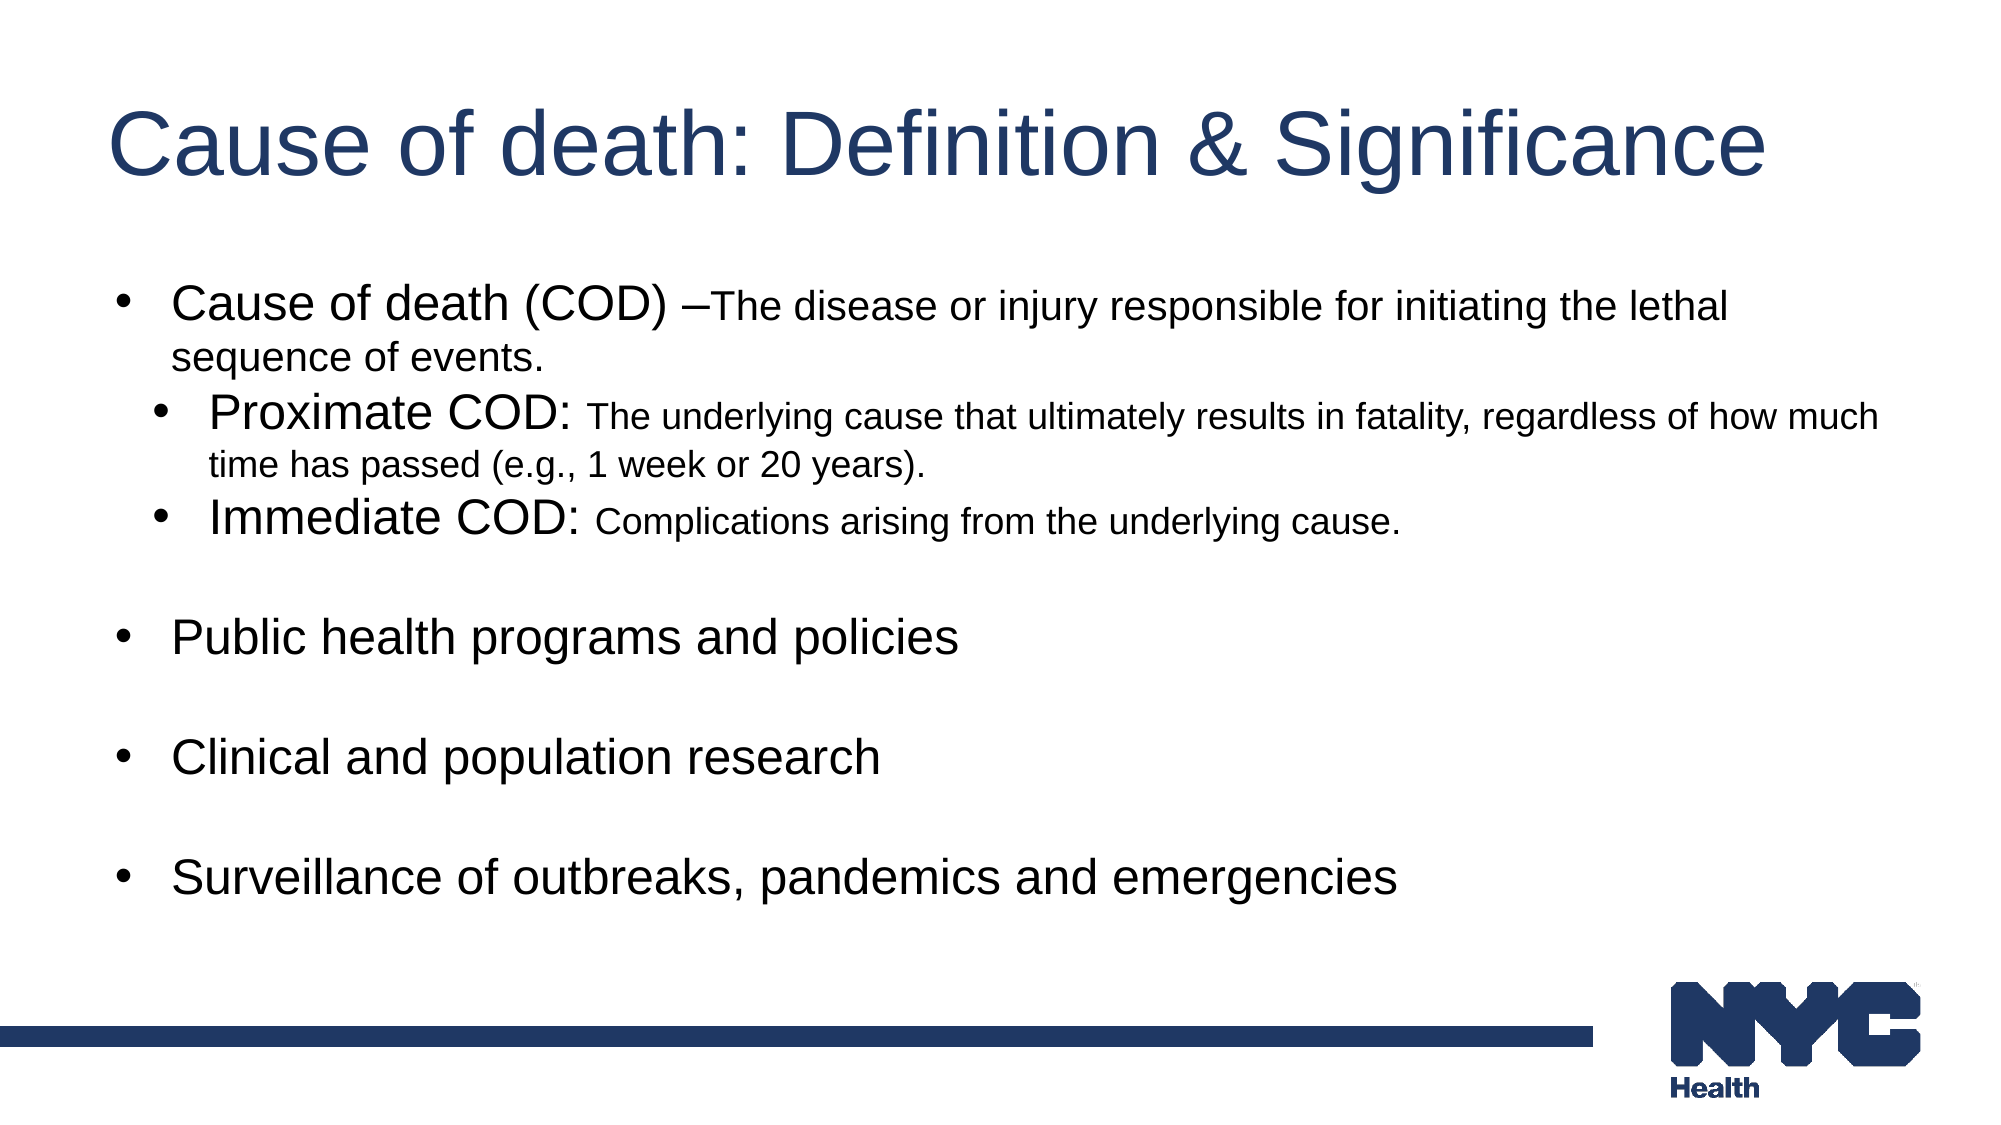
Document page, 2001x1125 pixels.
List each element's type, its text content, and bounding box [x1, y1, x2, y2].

list Cause of death (COD) –The disease or injury responsible for initiating the lethal sequence of events. Proximate COD: The underlying cause that ultimately results in fatality, regardless of how much time has passed (e.g., 1 week or 20 years). Immediate COD: Complications arising from the underlying cause. Public health programs and policies Clinical and population research Surveillance of outbreaks, pandemics and emergencies [99, 262, 1900, 1005]
title Cause of death: Definition & Significance [99, 45, 1900, 233]
picture [1671, 982, 1921, 1098]
